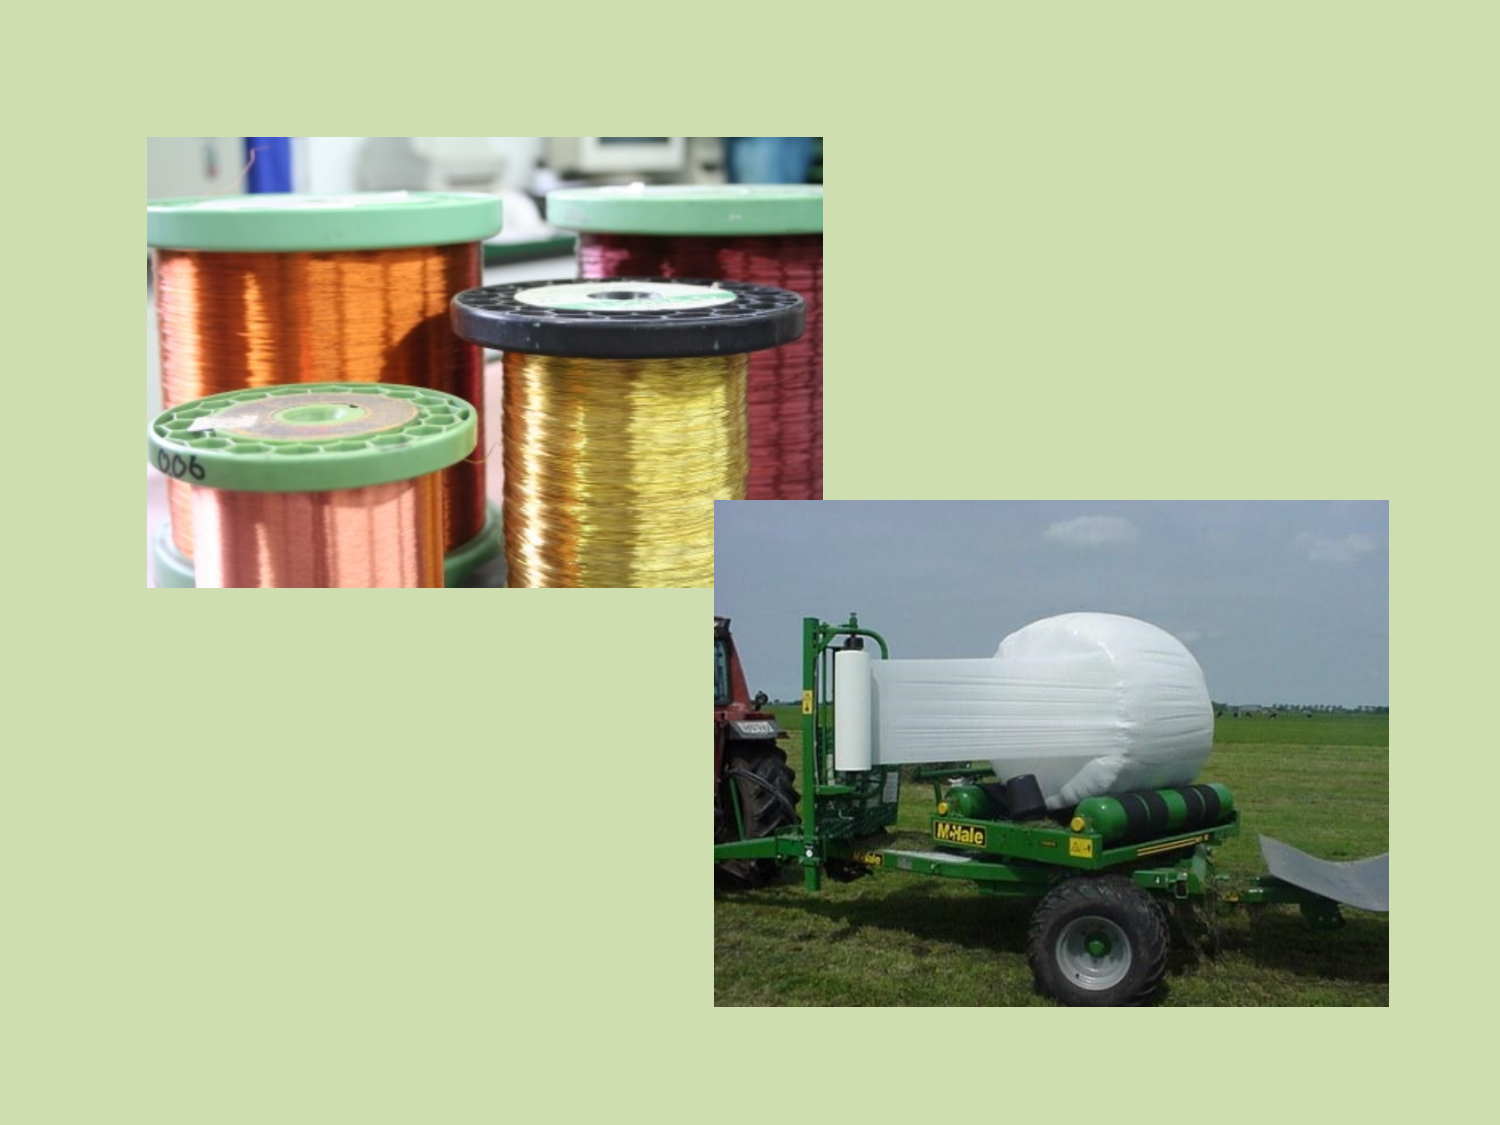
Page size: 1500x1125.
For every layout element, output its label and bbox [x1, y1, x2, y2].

picture [147, 136, 1389, 1007]
